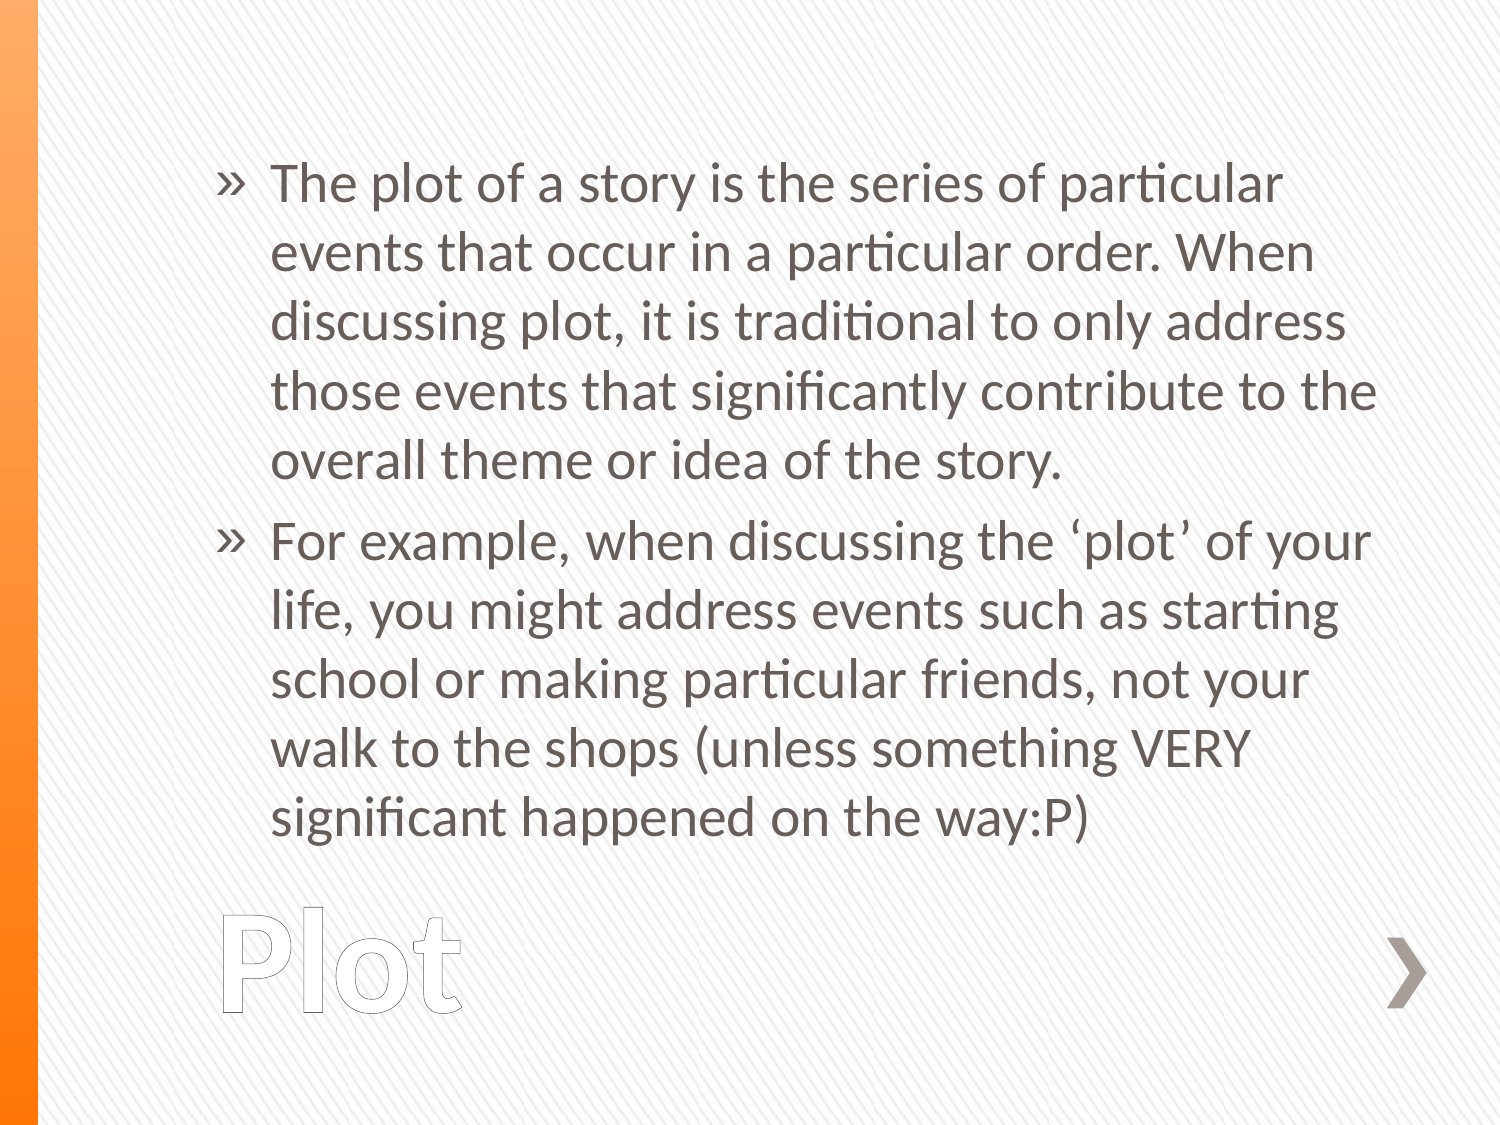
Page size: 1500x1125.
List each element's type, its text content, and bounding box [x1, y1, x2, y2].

list The plot of a story is the series of particular events that occur in a particular order. When discussing plot, it is traditional to only address those events that significantly contribute to the overall theme or idea of the story. For example, when discussing the ‘plot’ of your life, you might address events such as starting school or making particular friends, not your walk to the shops (unless something VERY significant happened on the way:P) [200, 137, 1425, 863]
title Plot [200, 863, 1388, 1050]
